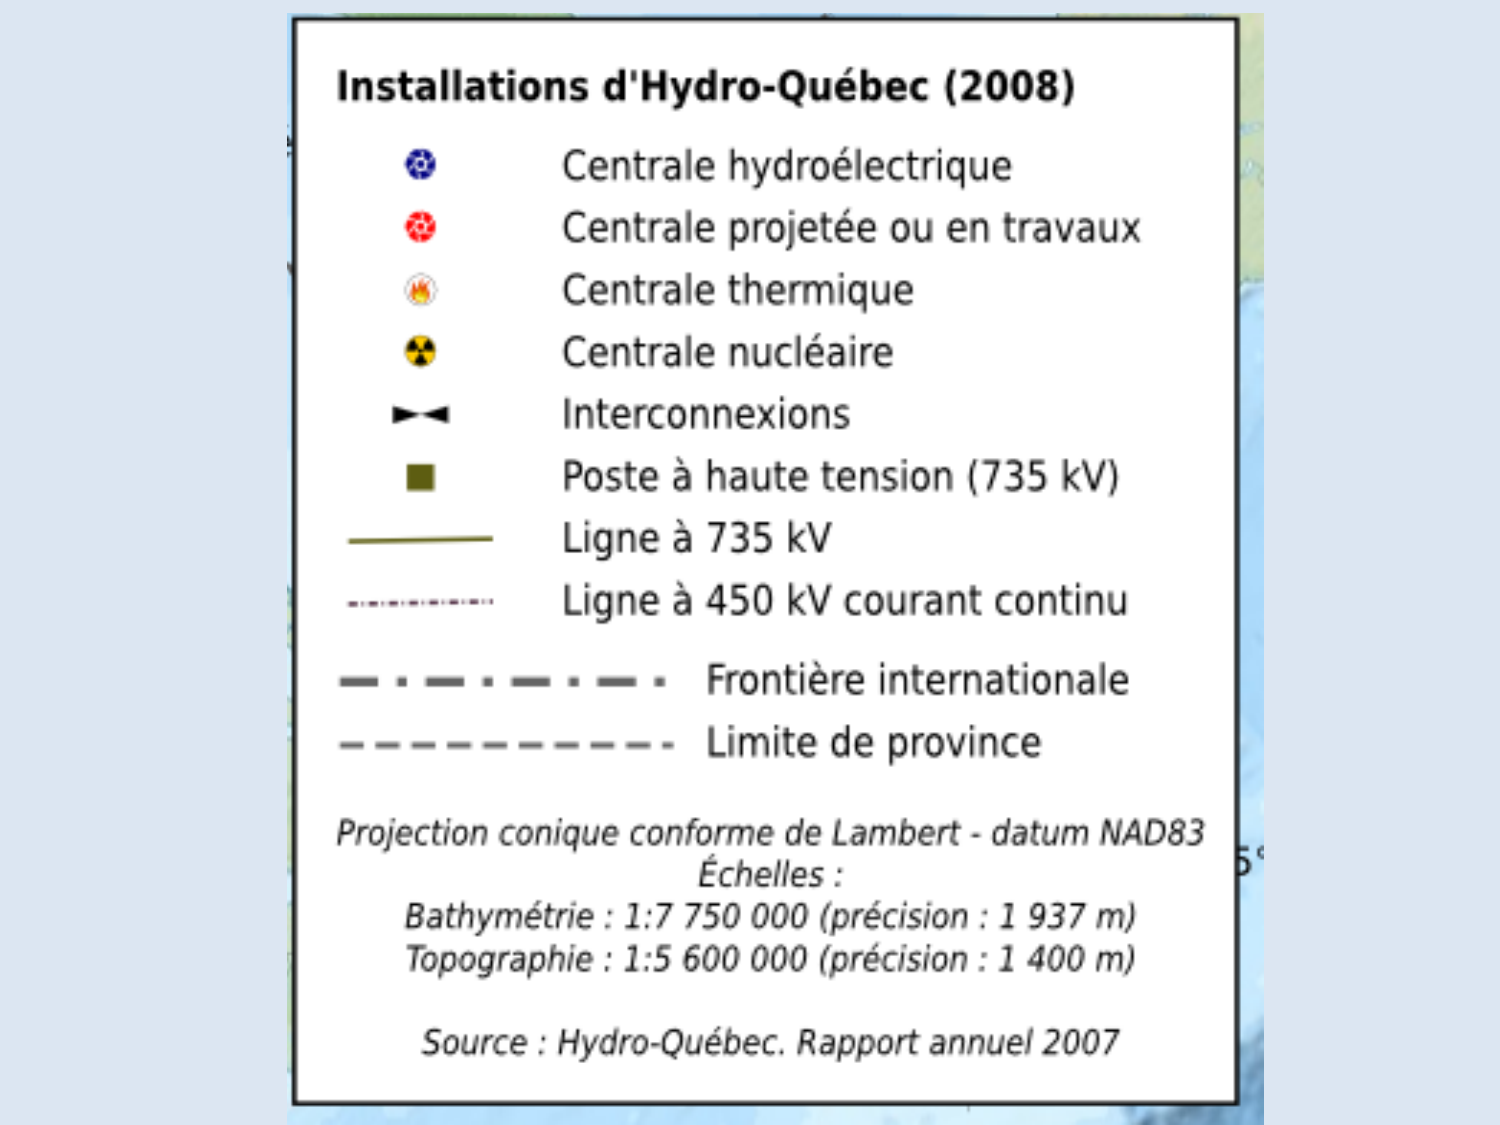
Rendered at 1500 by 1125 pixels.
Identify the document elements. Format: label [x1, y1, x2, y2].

list [287, 13, 1264, 1125]
